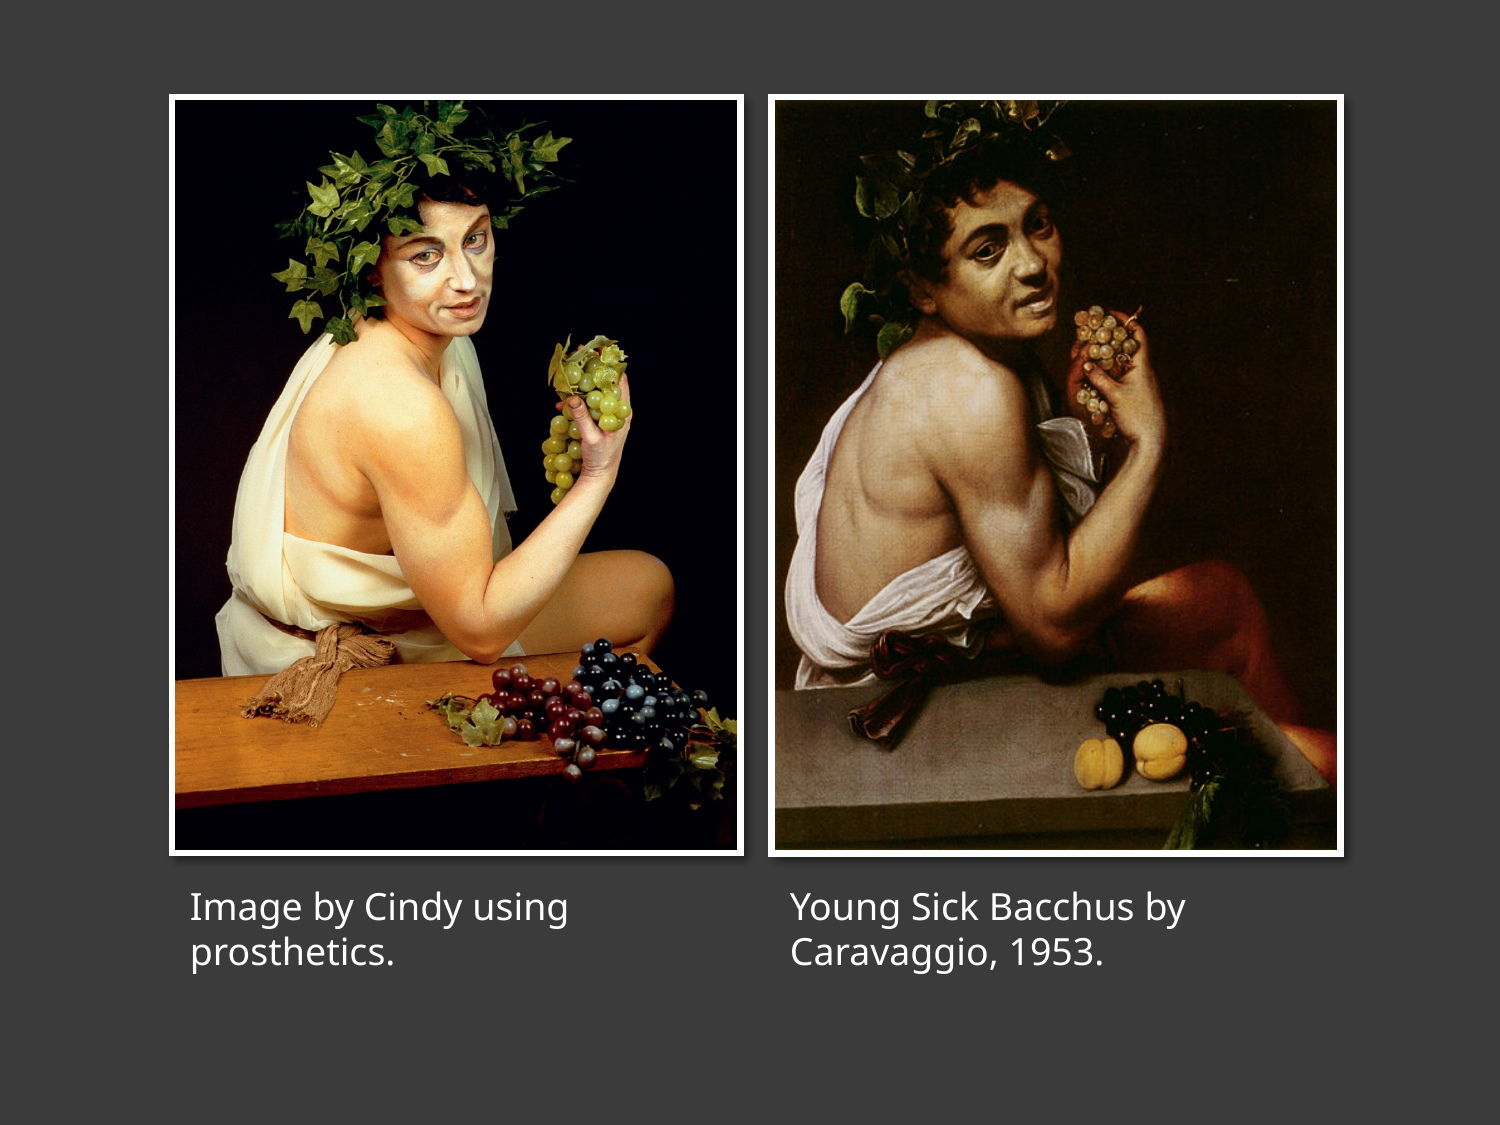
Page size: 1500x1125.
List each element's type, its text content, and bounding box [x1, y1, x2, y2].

picture [174, 99, 738, 851]
list Image by Cindy using prosthetics. [174, 874, 738, 1051]
picture [774, 99, 1338, 851]
list Young Sick Bacchus by Caravaggio, 1953. [774, 874, 1338, 1051]
